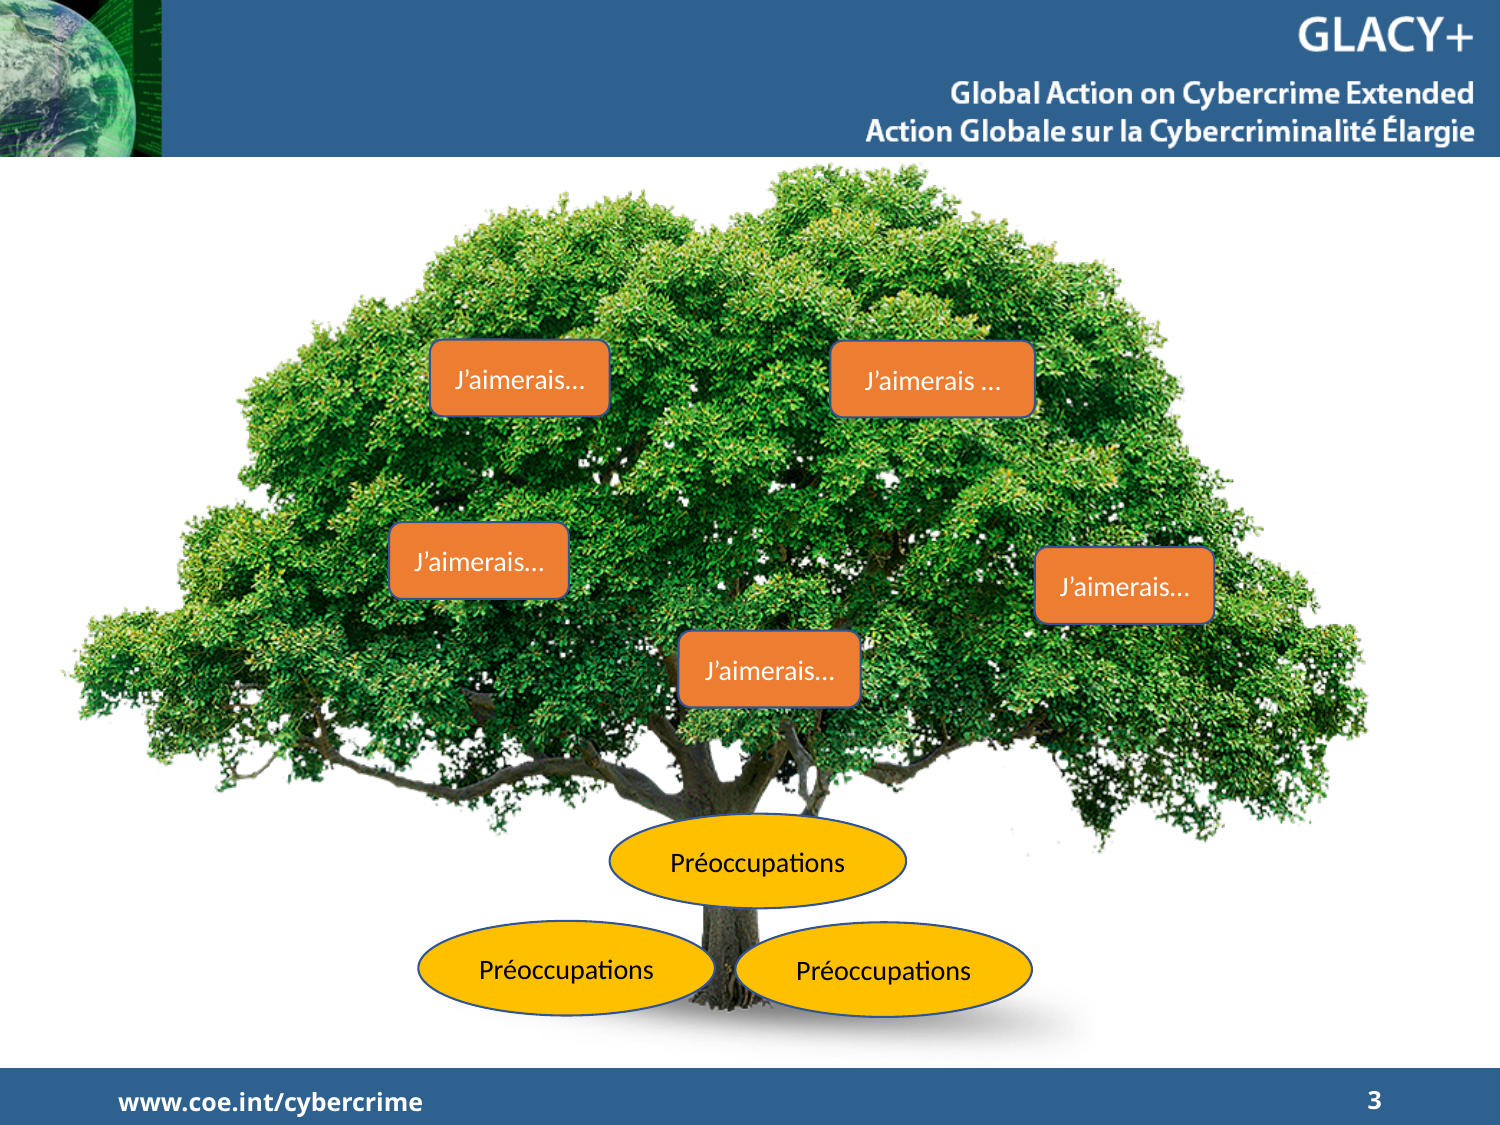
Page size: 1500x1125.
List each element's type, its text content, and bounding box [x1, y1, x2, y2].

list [60, 161, 1370, 1072]
picture [0, 0, 1500, 157]
slide_number 3 [1059, 1071, 1397, 1125]
slide_number www.coe.int/cybercrime [103, 1072, 491, 1125]
